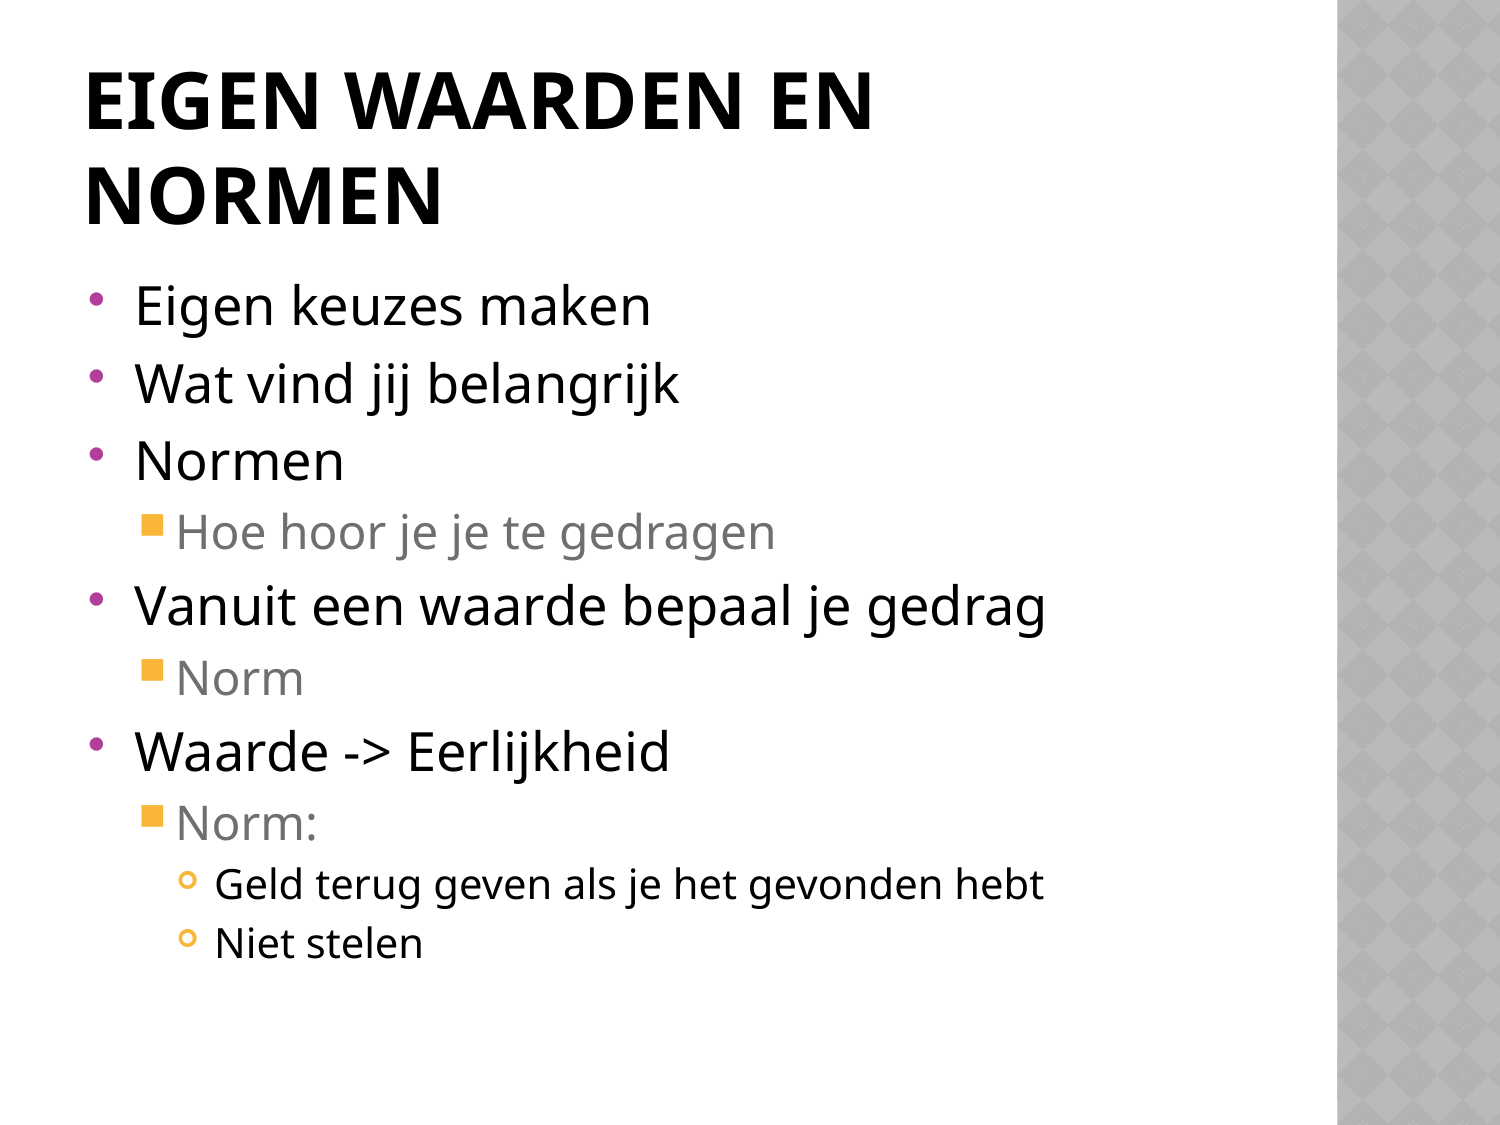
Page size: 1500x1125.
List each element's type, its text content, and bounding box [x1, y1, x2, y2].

list Eigen keuzes maken Wat vind jij belangrijk Normen Hoe hoor je je te gedragen Vanuit een waarde bepaal je gedrag Norm Waarde -> Eerlijkheid Norm: Geld terug geven als je het gevonden hebt Niet stelen [75, 264, 1263, 1059]
title Eigen waarden en normen [75, 52, 1263, 240]
